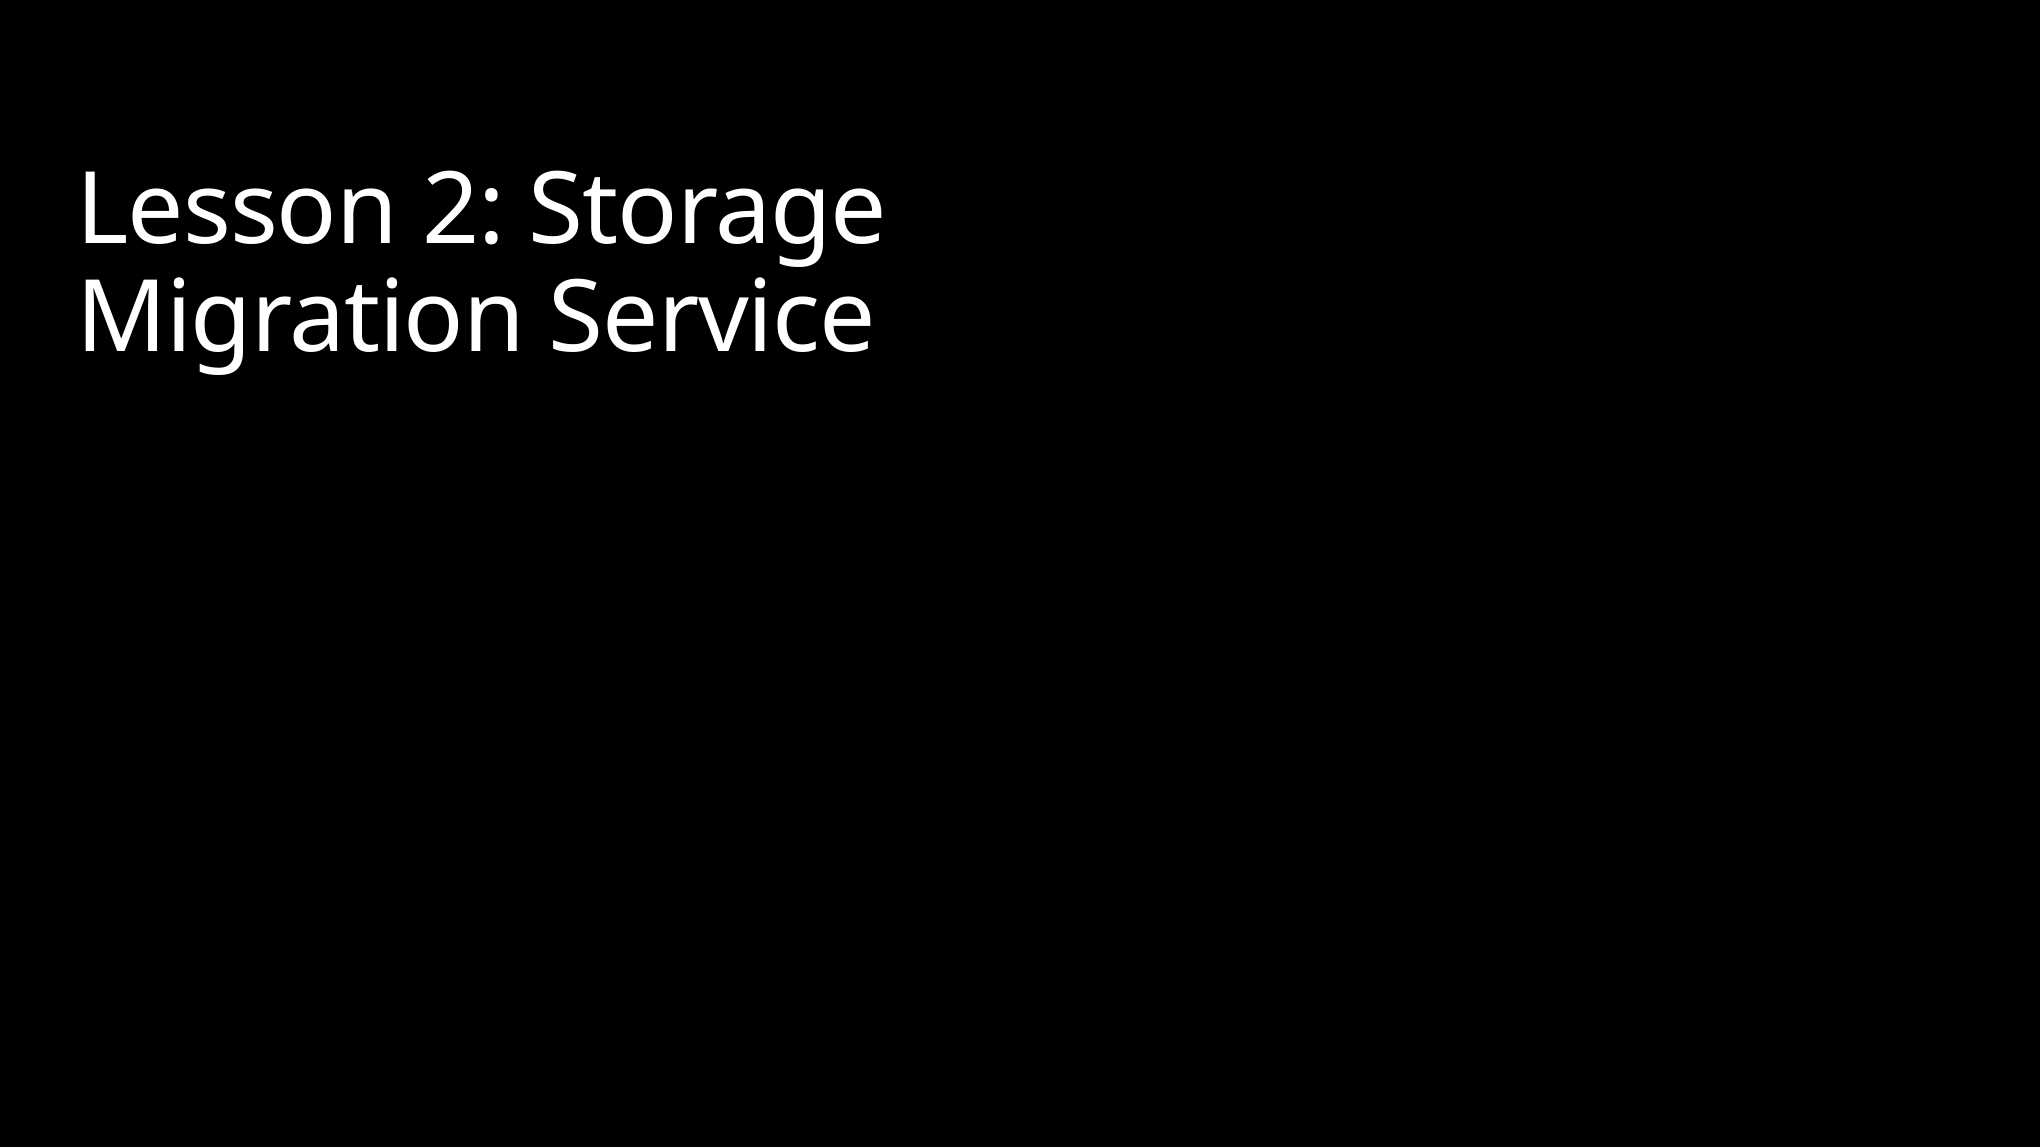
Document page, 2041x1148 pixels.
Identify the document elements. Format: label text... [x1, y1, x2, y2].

title Lesson 2: Storage Migration Service [76, 157, 1324, 753]
